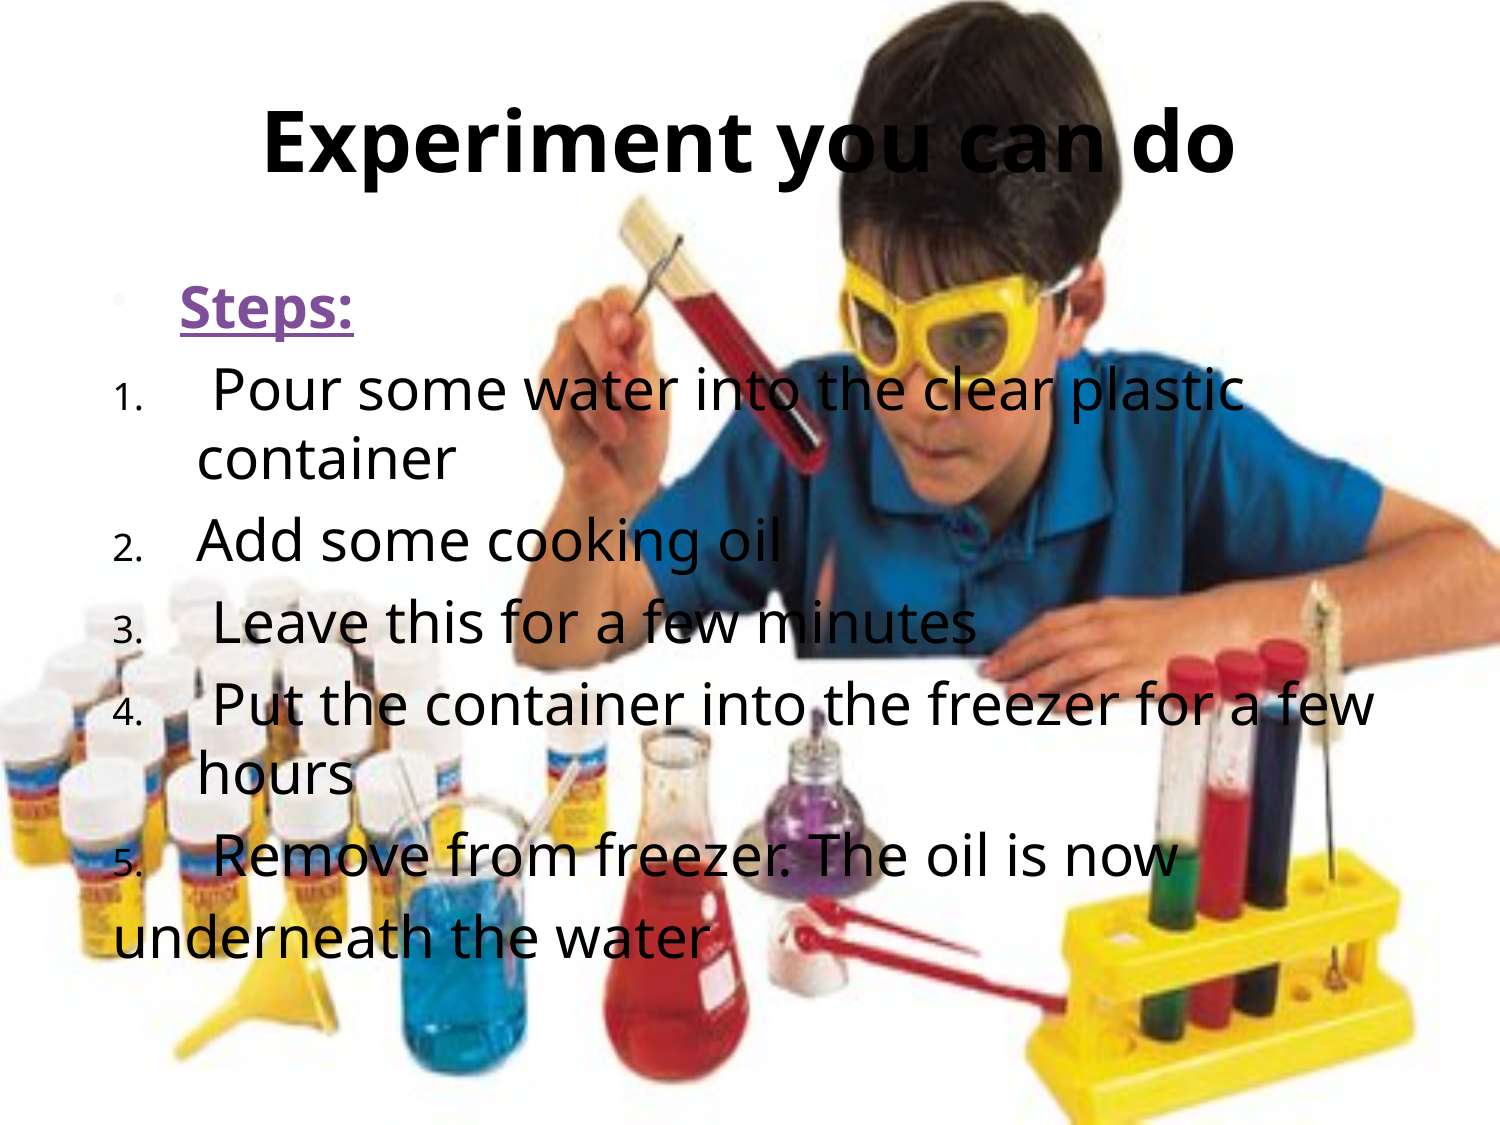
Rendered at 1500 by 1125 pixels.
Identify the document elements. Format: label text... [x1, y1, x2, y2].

list Steps: Pour some water into the clear plastic container Add some cooking oil Leave this for a few minutes Put the container into the freezer for a few hours Remove from freezer. The oil is now underneath the water [75, 262, 1425, 1035]
picture [0, 0, 1500, 1125]
title Experiment you can do [75, 45, 1425, 233]
